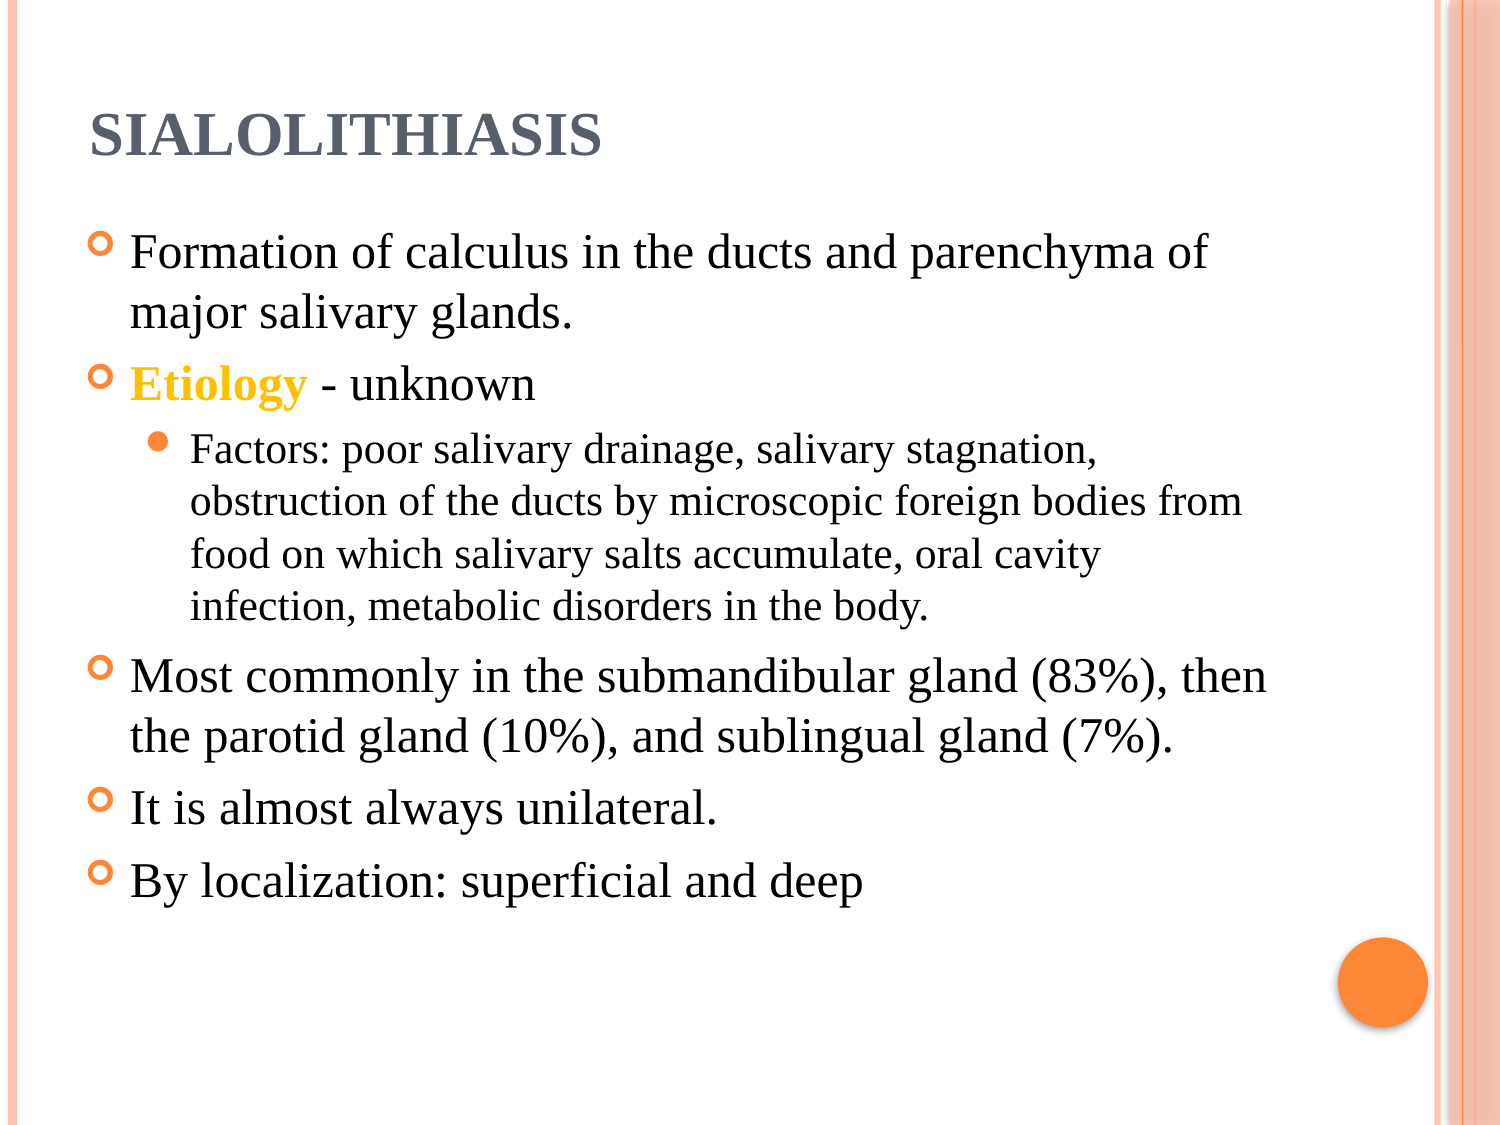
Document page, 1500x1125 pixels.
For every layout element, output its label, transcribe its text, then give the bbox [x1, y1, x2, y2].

list Formation of calculus in the ducts and parenchyma of major salivary glands. Etiology - unknown Factors: poor salivary drainage, salivary stagnation, obstruction of the ducts by microscopic foreign bodies from food on which salivary salts accumulate, oral cavity infection, metabolic disorders in the body. Most commonly in the submandibular gland (83%), then the parotid gland (10%), and sublingual gland (7%). It is almost always unilateral. By localization: superficial and deep [70, 210, 1296, 1011]
title SIALOLITHIASIS [75, 45, 1300, 176]
